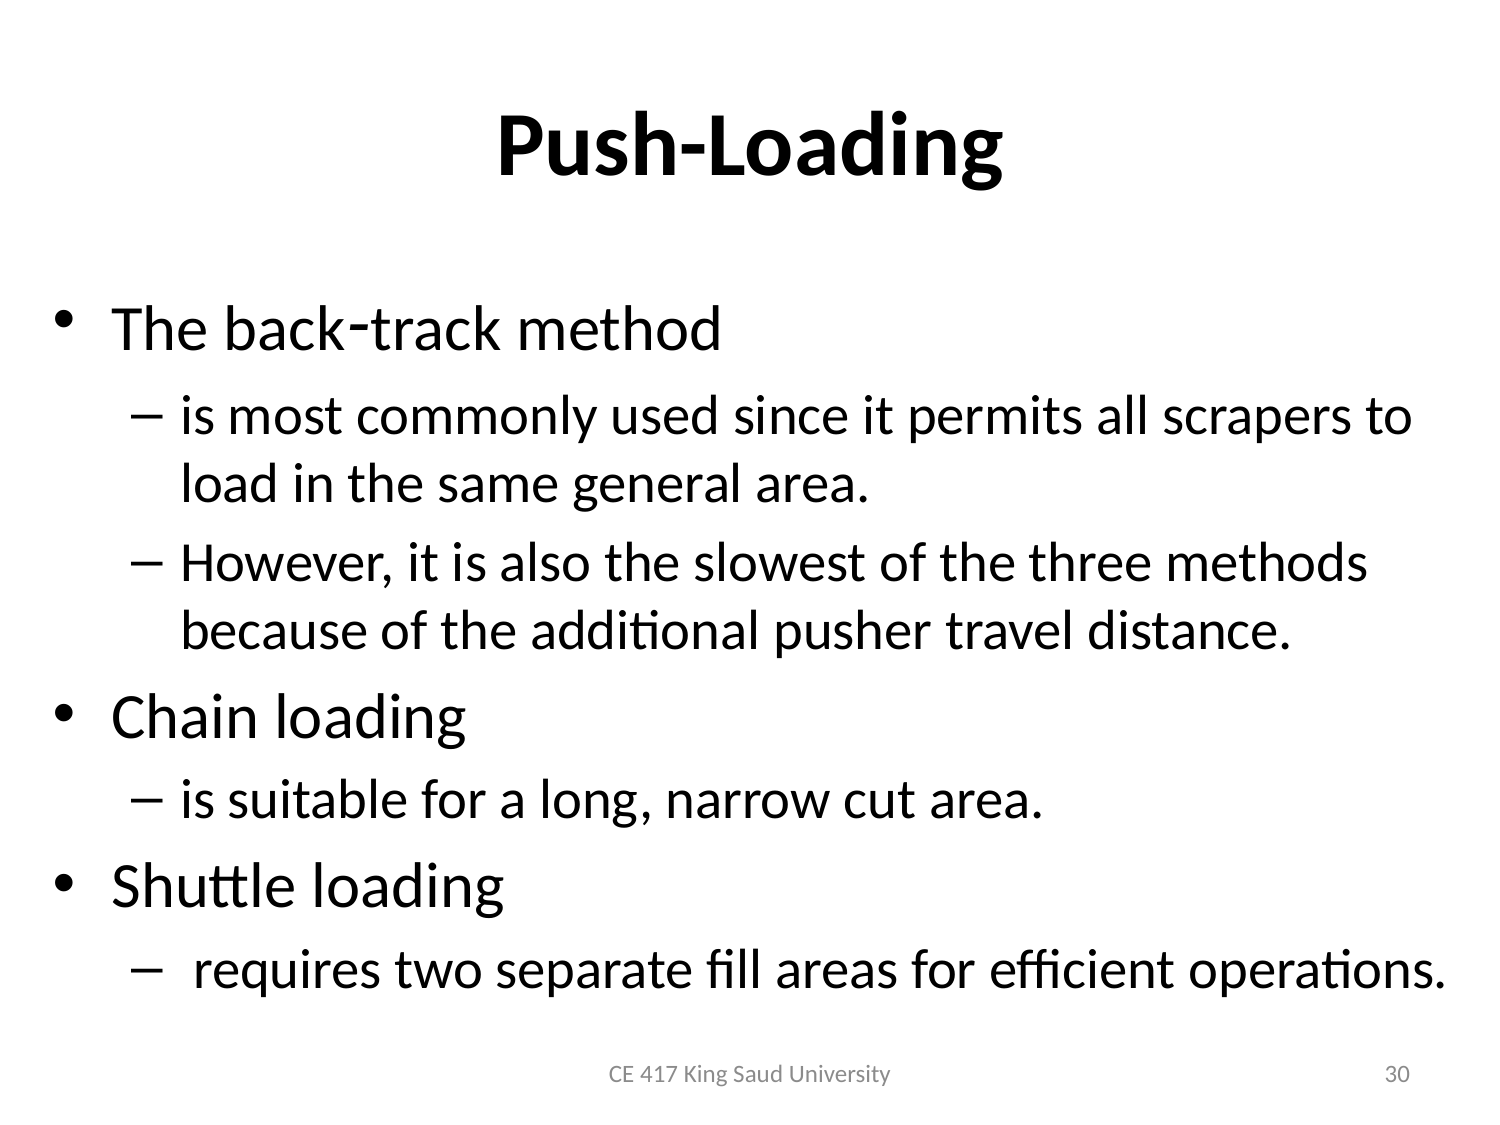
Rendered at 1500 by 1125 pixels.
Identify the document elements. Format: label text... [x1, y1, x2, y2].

list The back-track method is most commonly used since it permits all scrapers to load in the same general area. However, it is also the slowest of the three methods because of the additional pusher travel distance. Chain loading is suitable for a long, narrow cut area. Shuttle loading requires two separate fill areas for efficient operations. [37, 262, 1475, 1038]
footer CE 417 King Saud University [512, 1042, 988, 1103]
title Push-Loading [75, 45, 1425, 233]
slide_number 30 [1074, 1042, 1425, 1103]
